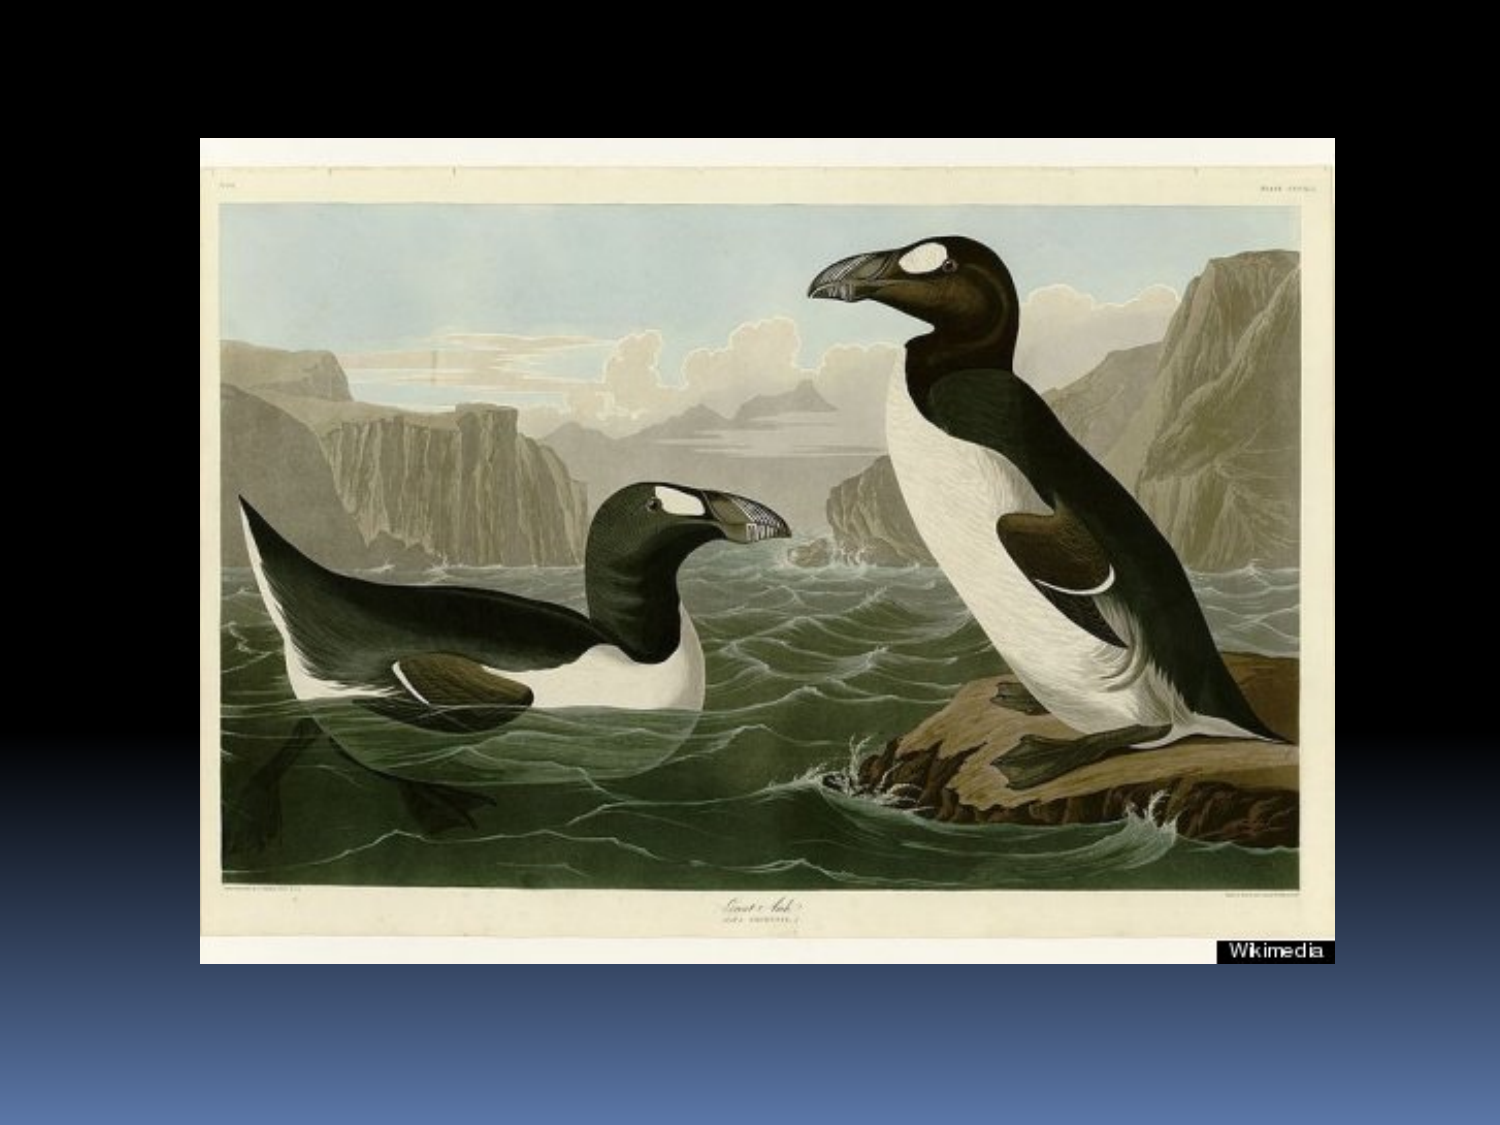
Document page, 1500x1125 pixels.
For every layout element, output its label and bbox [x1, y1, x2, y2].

picture [199, 137, 1335, 964]
